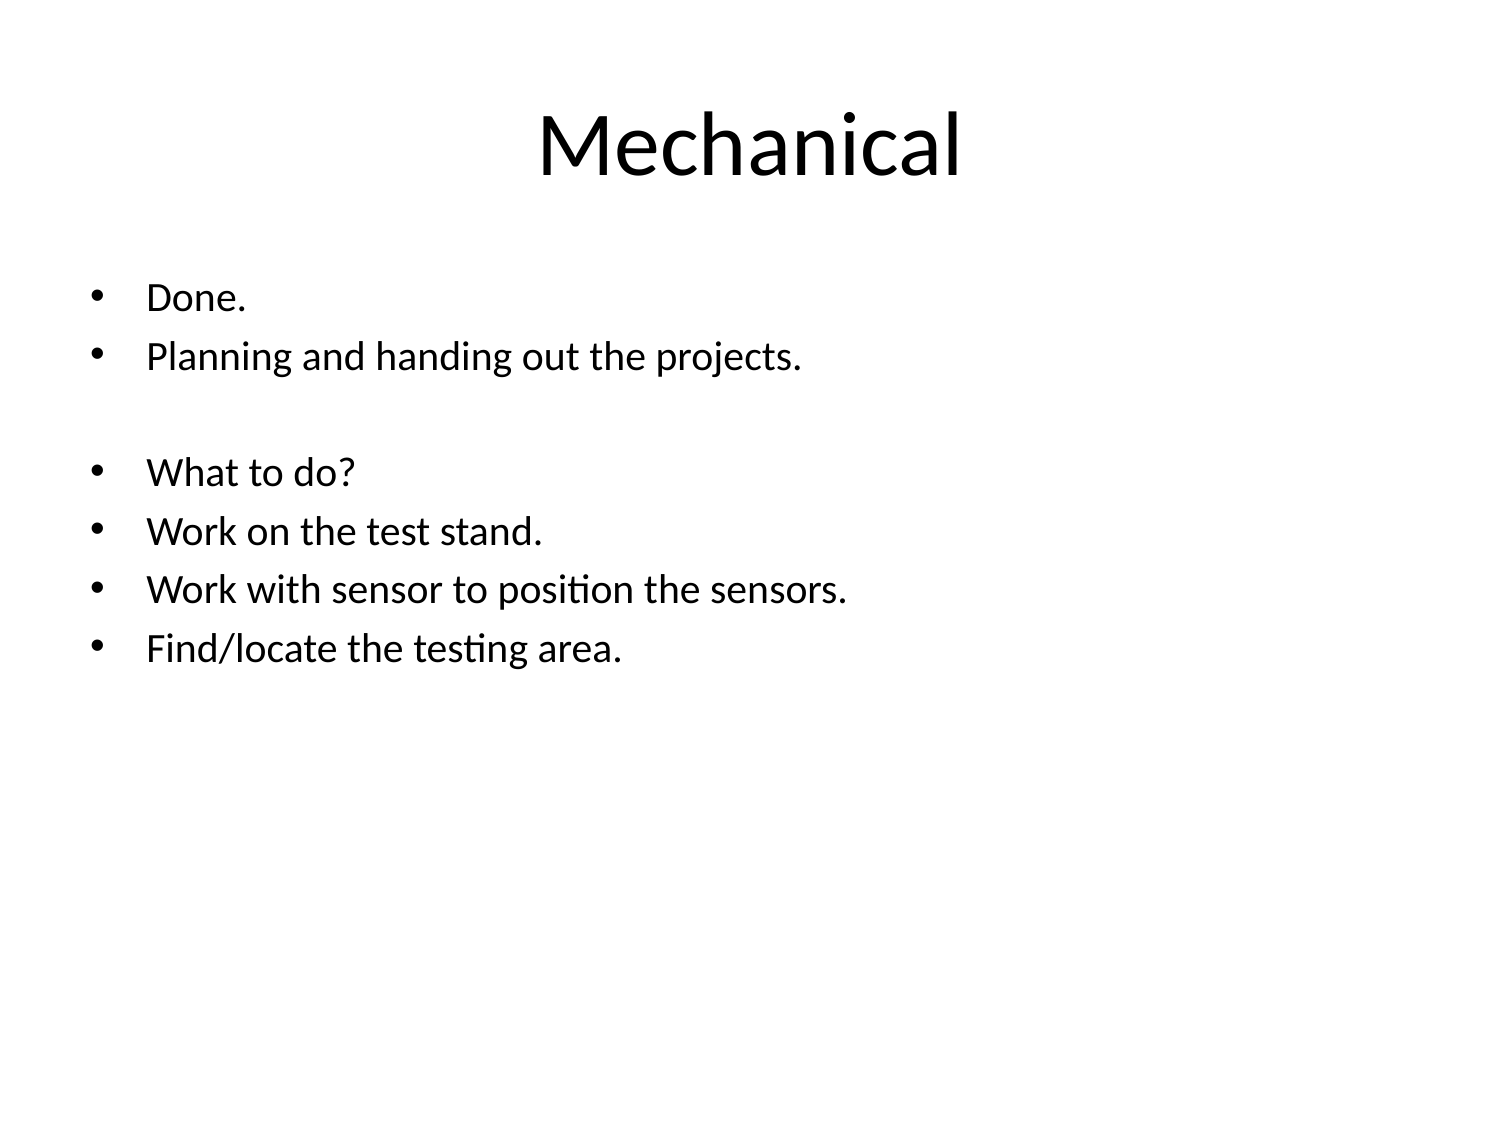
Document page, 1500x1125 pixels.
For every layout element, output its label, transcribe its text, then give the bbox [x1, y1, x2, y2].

list Done. Planning and handing out the projects. What to do? Work on the test stand. Work with sensor to position the sensors. Find/locate the testing area. [75, 262, 1425, 1005]
title Mechanical [75, 45, 1425, 233]
